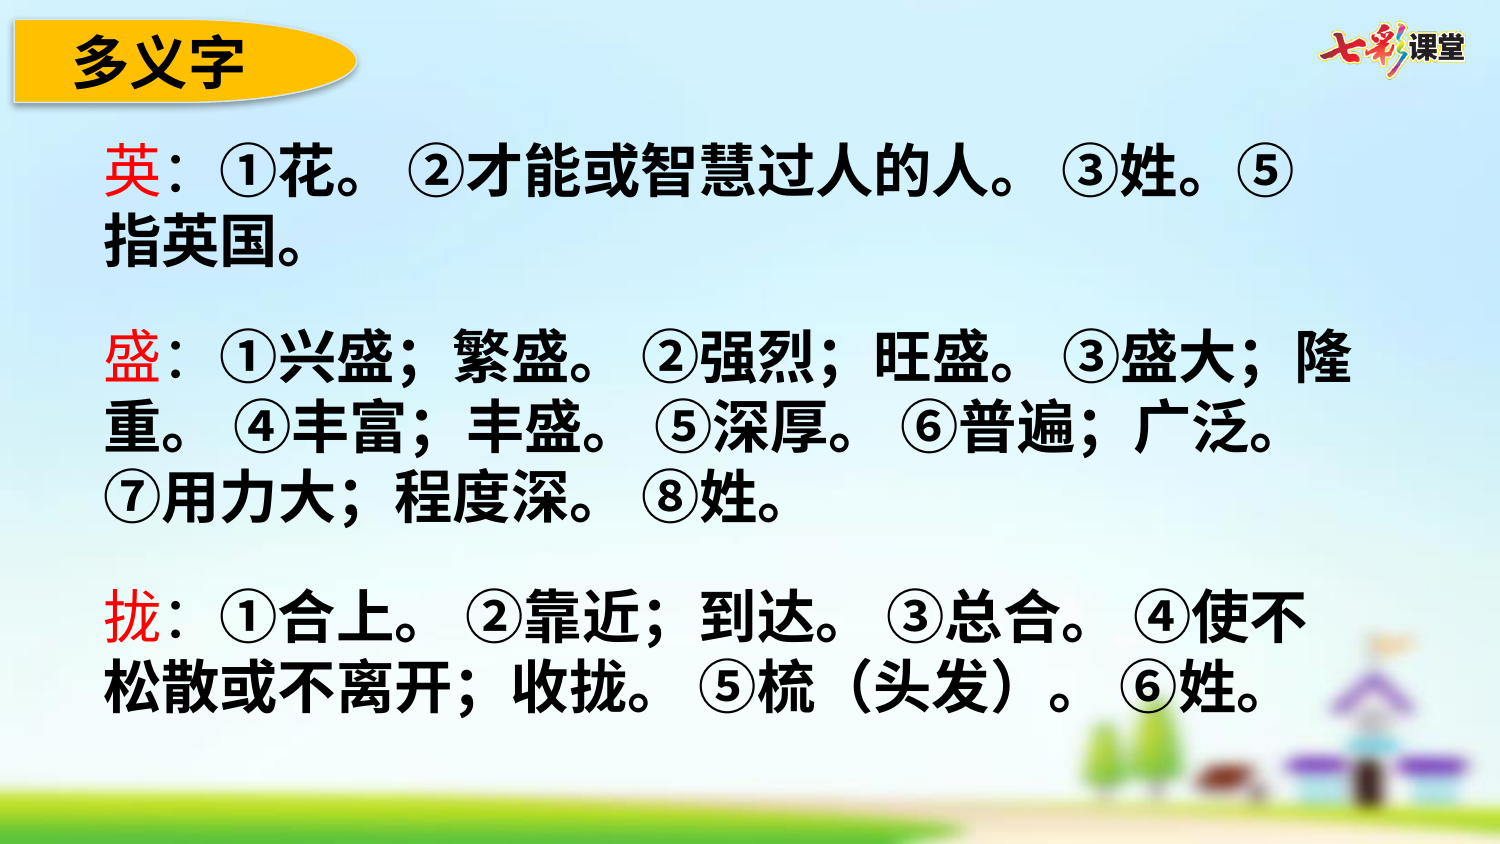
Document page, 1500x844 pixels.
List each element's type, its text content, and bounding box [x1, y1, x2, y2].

picture [0, 0, 1500, 844]
text_box 英：①花。 ②才能或智慧过人的人。 ③姓。⑤指英国。 [88, 126, 1355, 282]
text_box 盛：①兴盛；繁盛。 ②强烈；旺盛。 ③盛大；隆重。 ④丰富；丰盛。 ⑤深厚。 ⑥普遍；广泛。 ⑦用力大；程度深。 ⑧姓。 [88, 312, 1388, 538]
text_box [0, 18, 357, 104]
text_box 拢：①合上。 ②靠近；到达。 ③总合。 ④使不松散或不离开；收拢。 ⑤梳（头发）。 ⑥姓。 [88, 572, 1354, 728]
